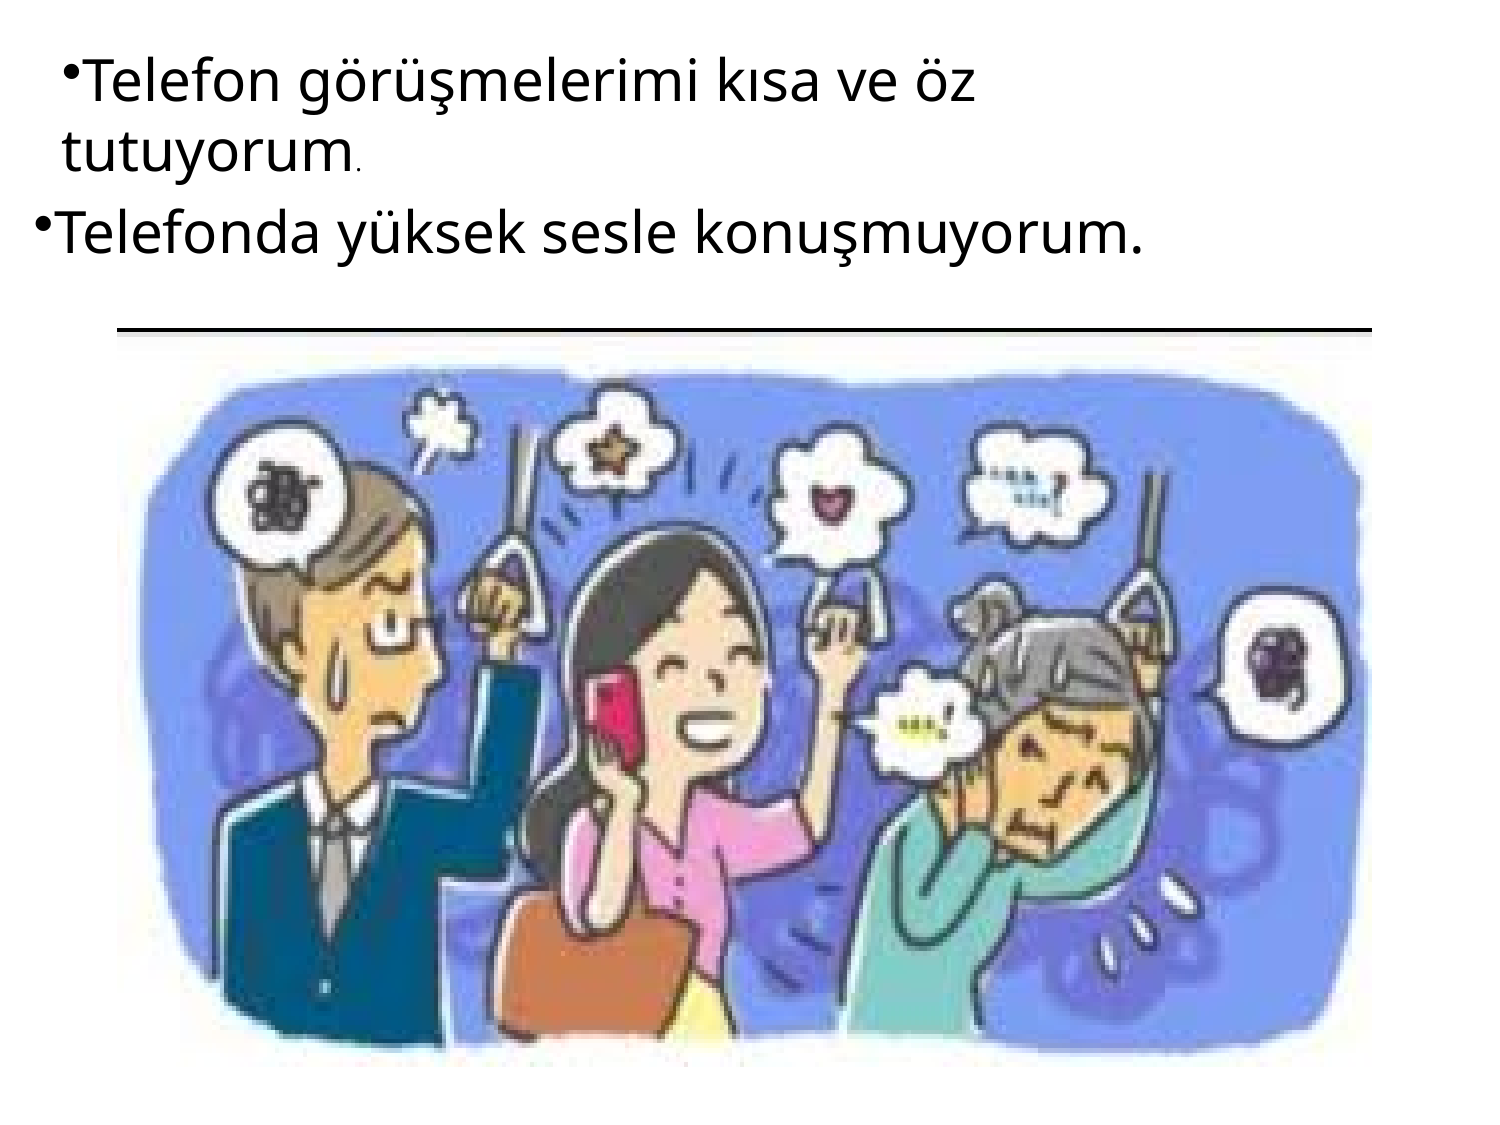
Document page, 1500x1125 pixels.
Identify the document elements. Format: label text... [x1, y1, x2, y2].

text_box Telefon görüşmelerimi kısa ve öz tutuyorum. [46, 35, 1219, 191]
picture [116, 327, 1372, 1067]
text_box Telefonda yüksek sesle konuşmuyorum. [18, 187, 1161, 273]
